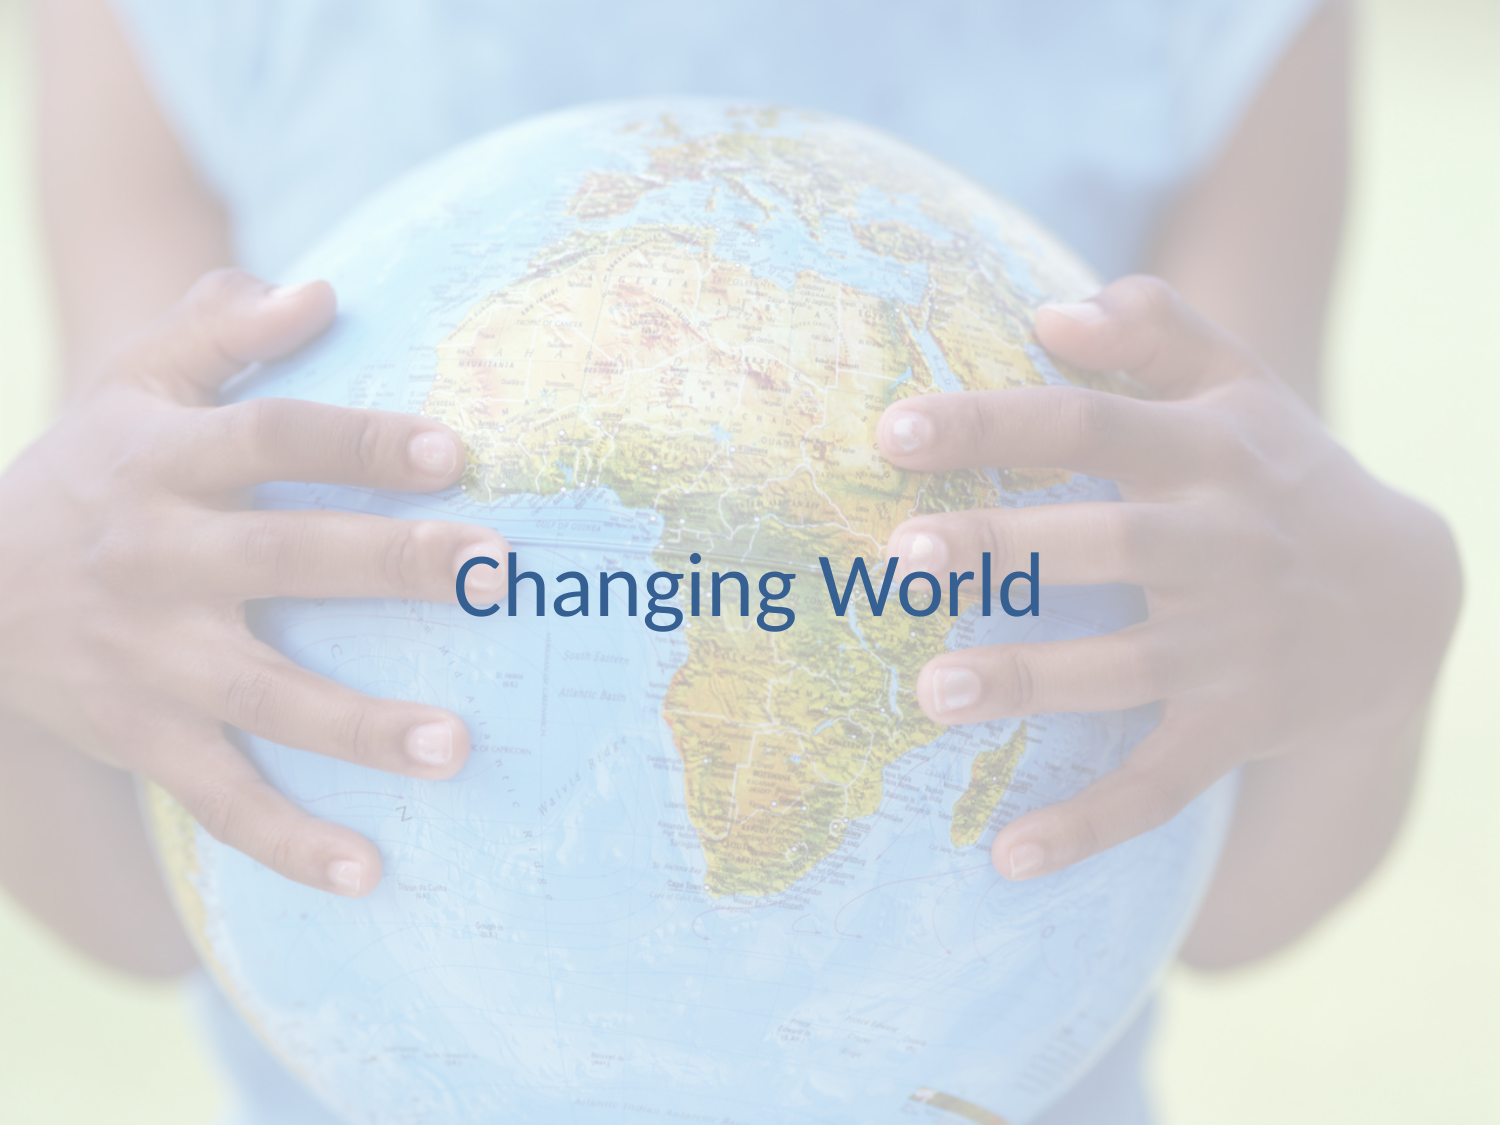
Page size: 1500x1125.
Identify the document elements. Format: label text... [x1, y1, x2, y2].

title Changing World [112, 437, 1388, 723]
